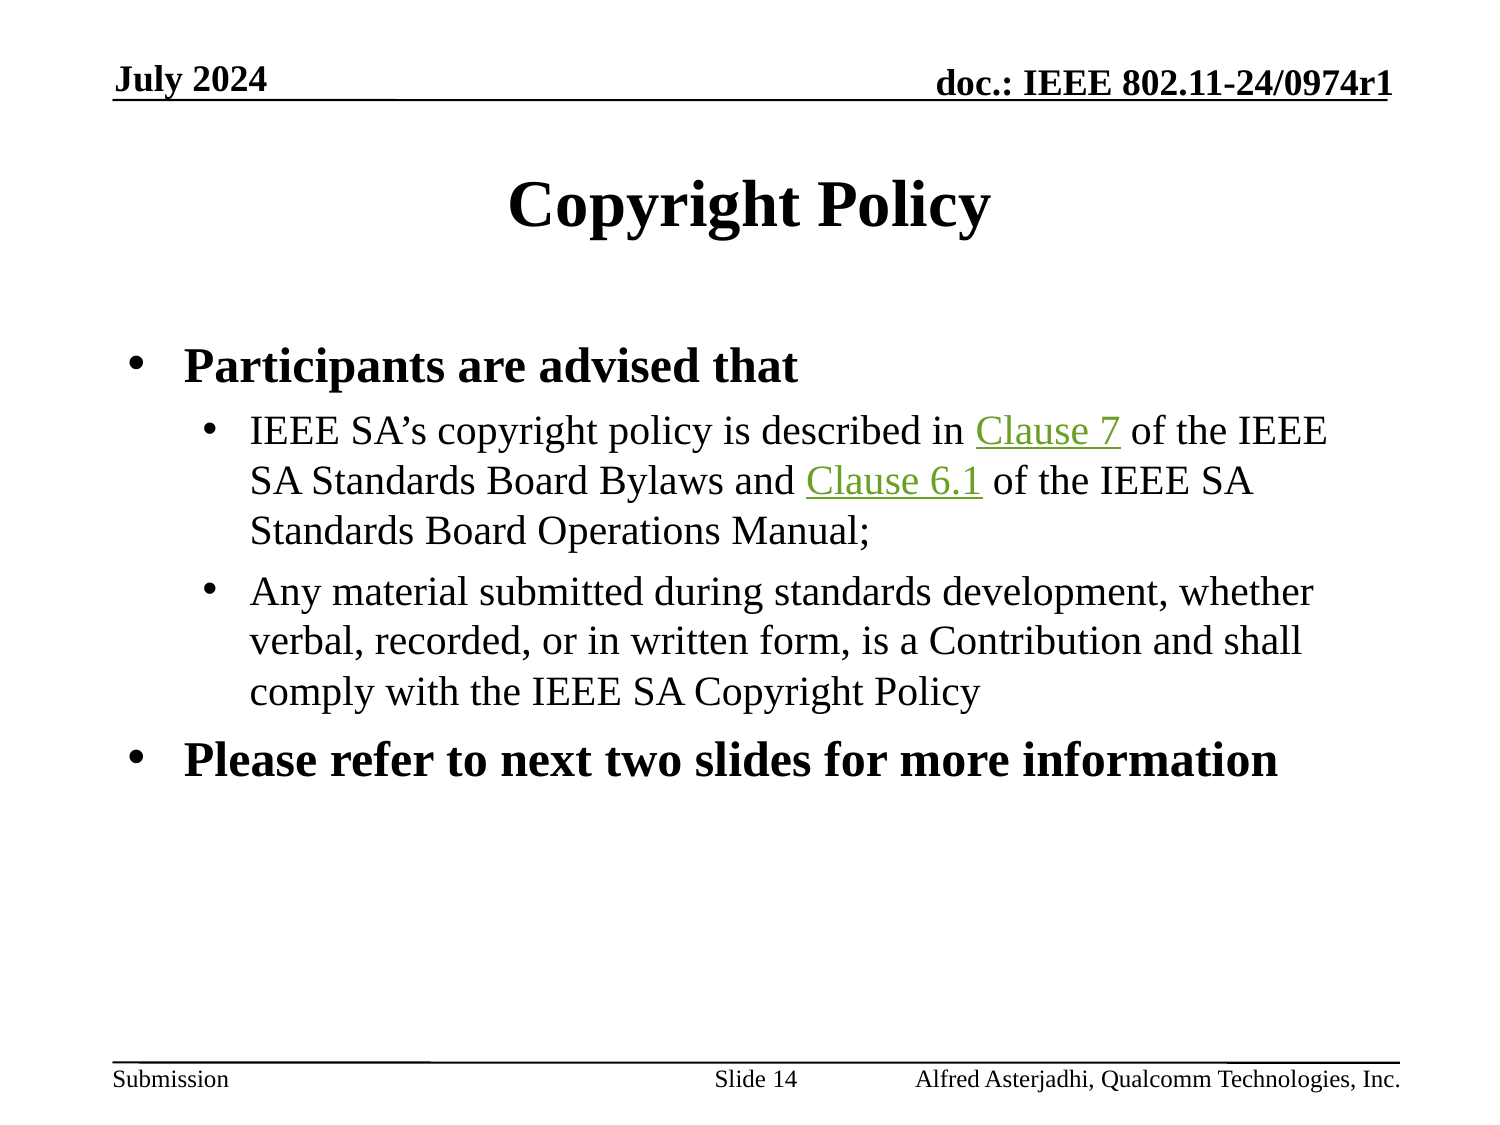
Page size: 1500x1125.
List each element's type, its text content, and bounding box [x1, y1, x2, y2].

footer Alfred Asterjadhi, Qualcomm Technologies, Inc. [878, 1061, 1402, 1093]
title Copyright Policy [112, 112, 1388, 288]
slide_number Slide 14 [712, 1061, 800, 1123]
list Participants are advised that IEEE SA’s copyright policy is described in Clause 7 of the IEEE SA Standards Board Bylaws and Clause 6.1 of the IEEE SA Standards Board Operations Manual; Any material submitted during standards development, whether verbal, recorded, or in written form, is a Contribution and shall comply with the IEEE SA Copyright Policy Please refer to next two slides for more information [112, 324, 1388, 1000]
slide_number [114, 54, 423, 100]
